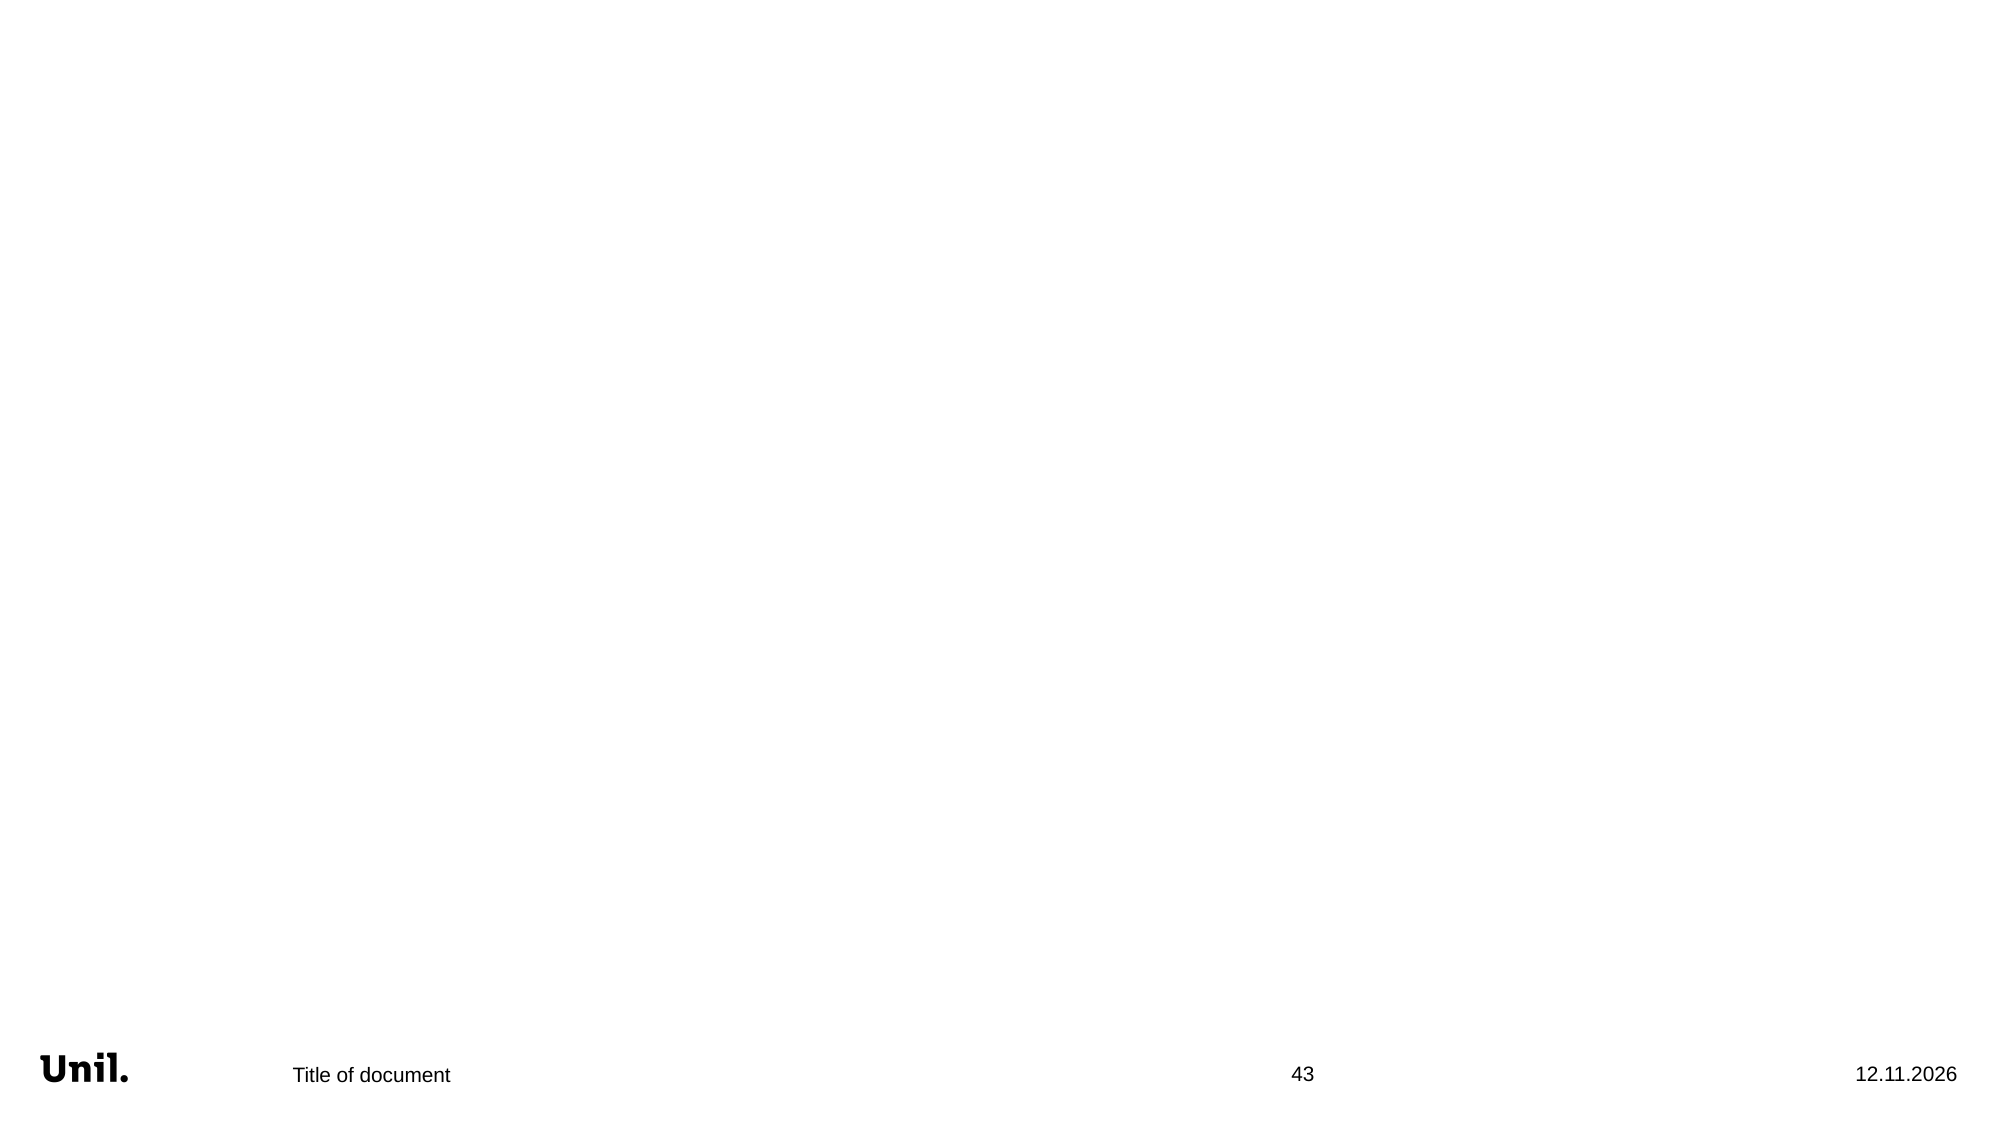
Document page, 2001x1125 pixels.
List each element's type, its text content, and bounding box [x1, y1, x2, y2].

picture [27, 1042, 141, 1095]
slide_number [1789, 1026, 1958, 1086]
footer Title of document [292, 1011, 1048, 1087]
slide_number 43 [1250, 1037, 1355, 1086]
